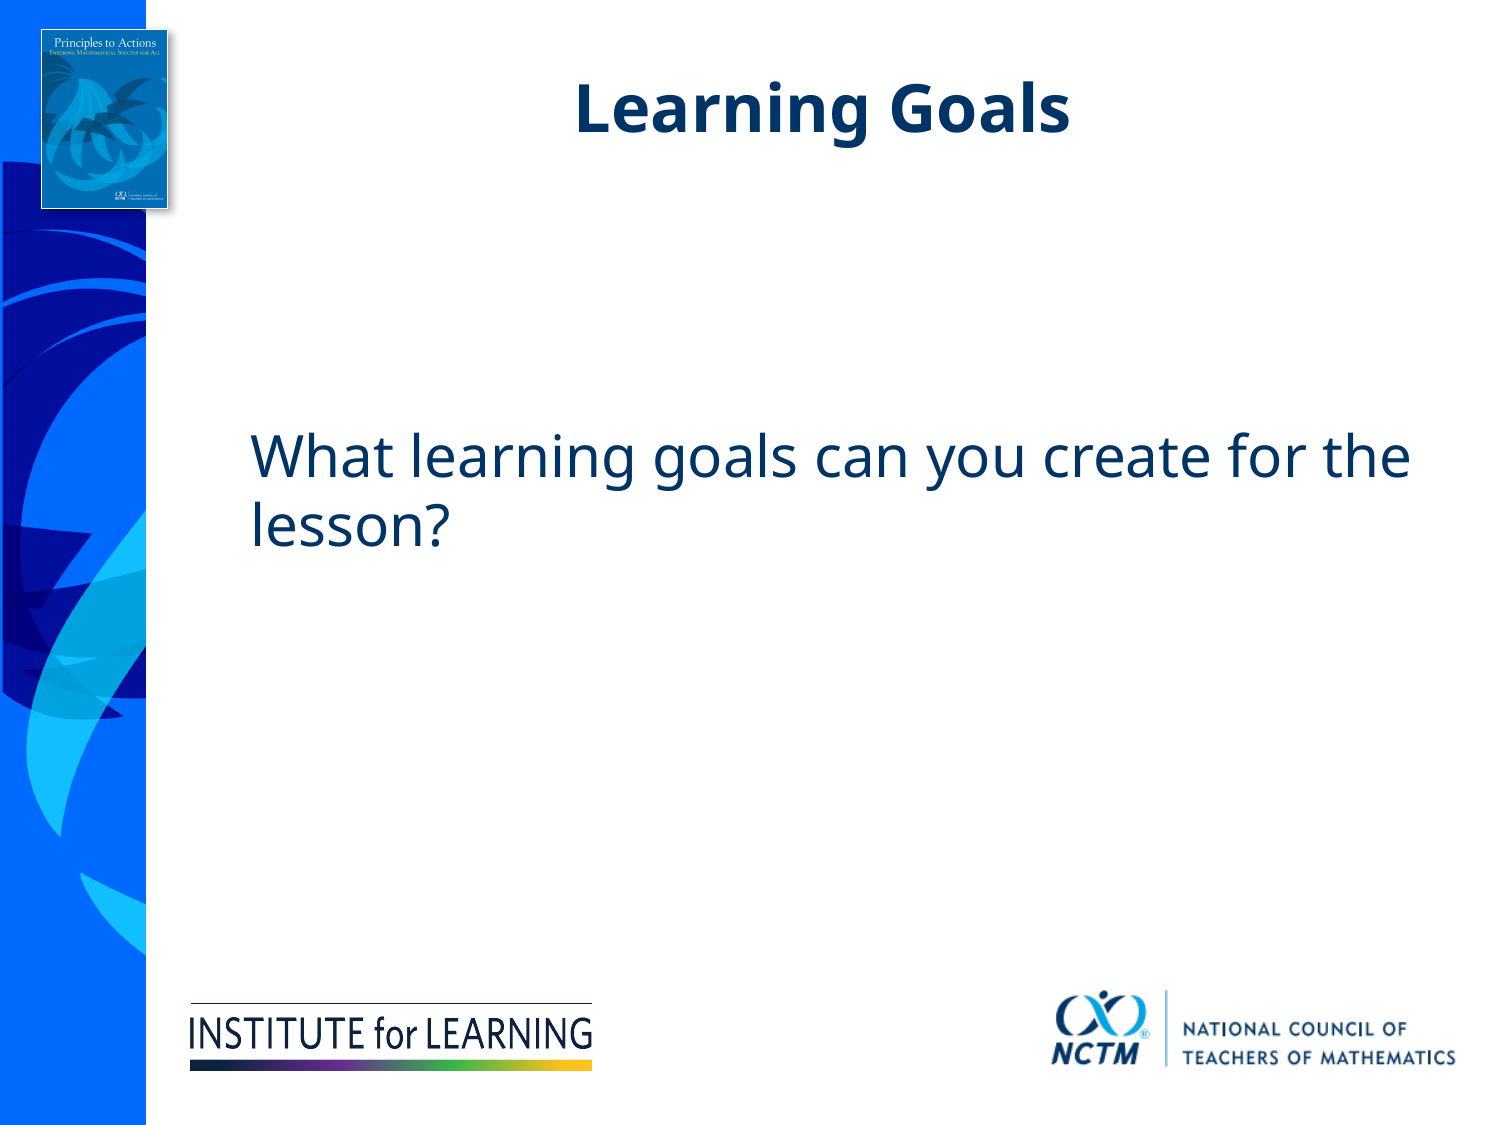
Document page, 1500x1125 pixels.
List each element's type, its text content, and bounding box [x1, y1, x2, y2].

picture [0, 0, 168, 1125]
text_box Learning Goals [178, 52, 1500, 159]
text_box What learning goals can you create for the lesson? [235, 411, 1474, 1125]
picture [1034, 969, 1474, 1085]
picture [190, 1003, 592, 1072]
